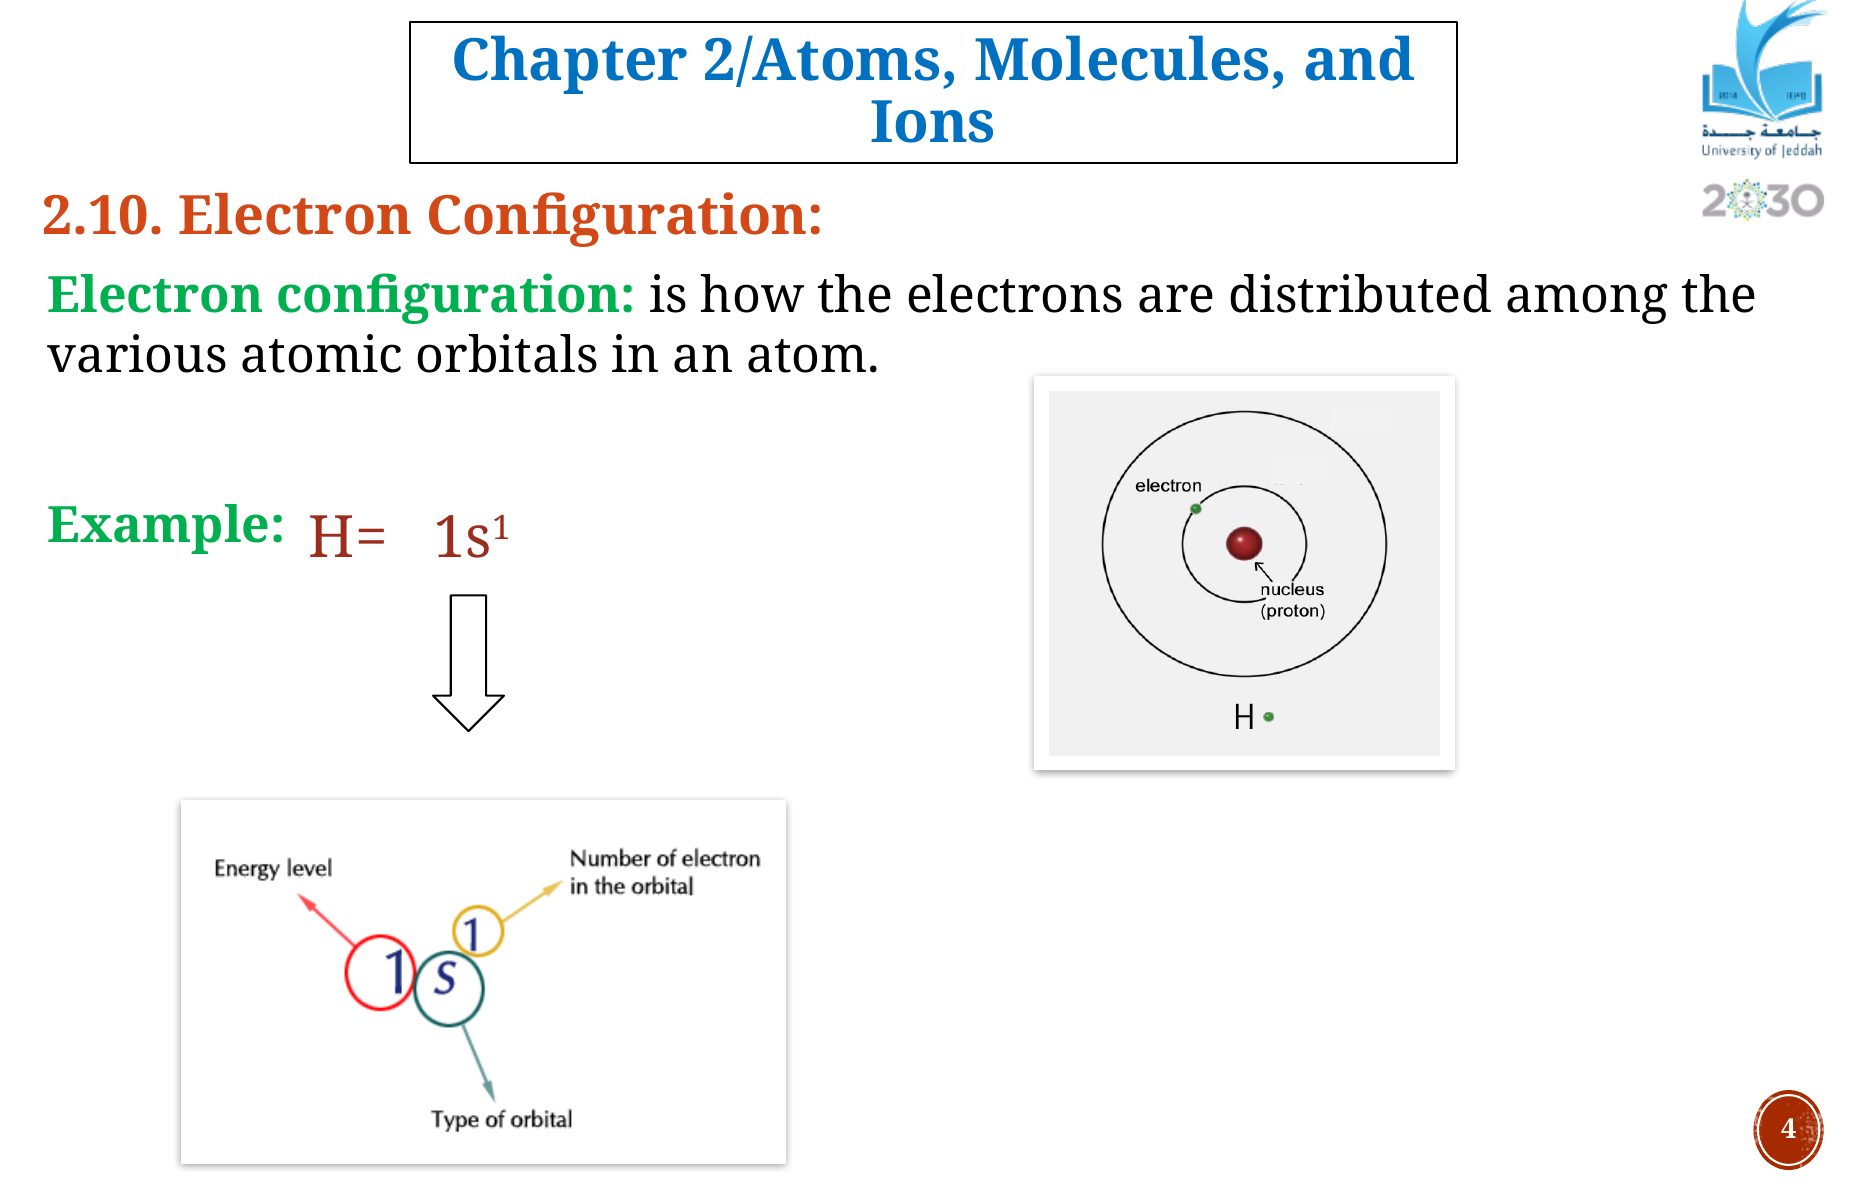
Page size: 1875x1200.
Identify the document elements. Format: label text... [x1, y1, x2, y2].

picture [1681, 0, 1846, 227]
text_box Chapter 2/Atoms, Molecules, and Ions [409, 21, 1458, 164]
picture [196, 814, 772, 1149]
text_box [1052, 393, 1438, 754]
text_box H= 1s1 [293, 491, 526, 577]
text_box 2.10. Electron Configuration: [26, 173, 1150, 254]
text_box [432, 594, 505, 732]
slide_number 4 [1739, 1097, 1838, 1162]
text_box Electron configuration: is how the electrons are distributed among the various atomic orbitals in an atom. Example: [33, 254, 1838, 560]
